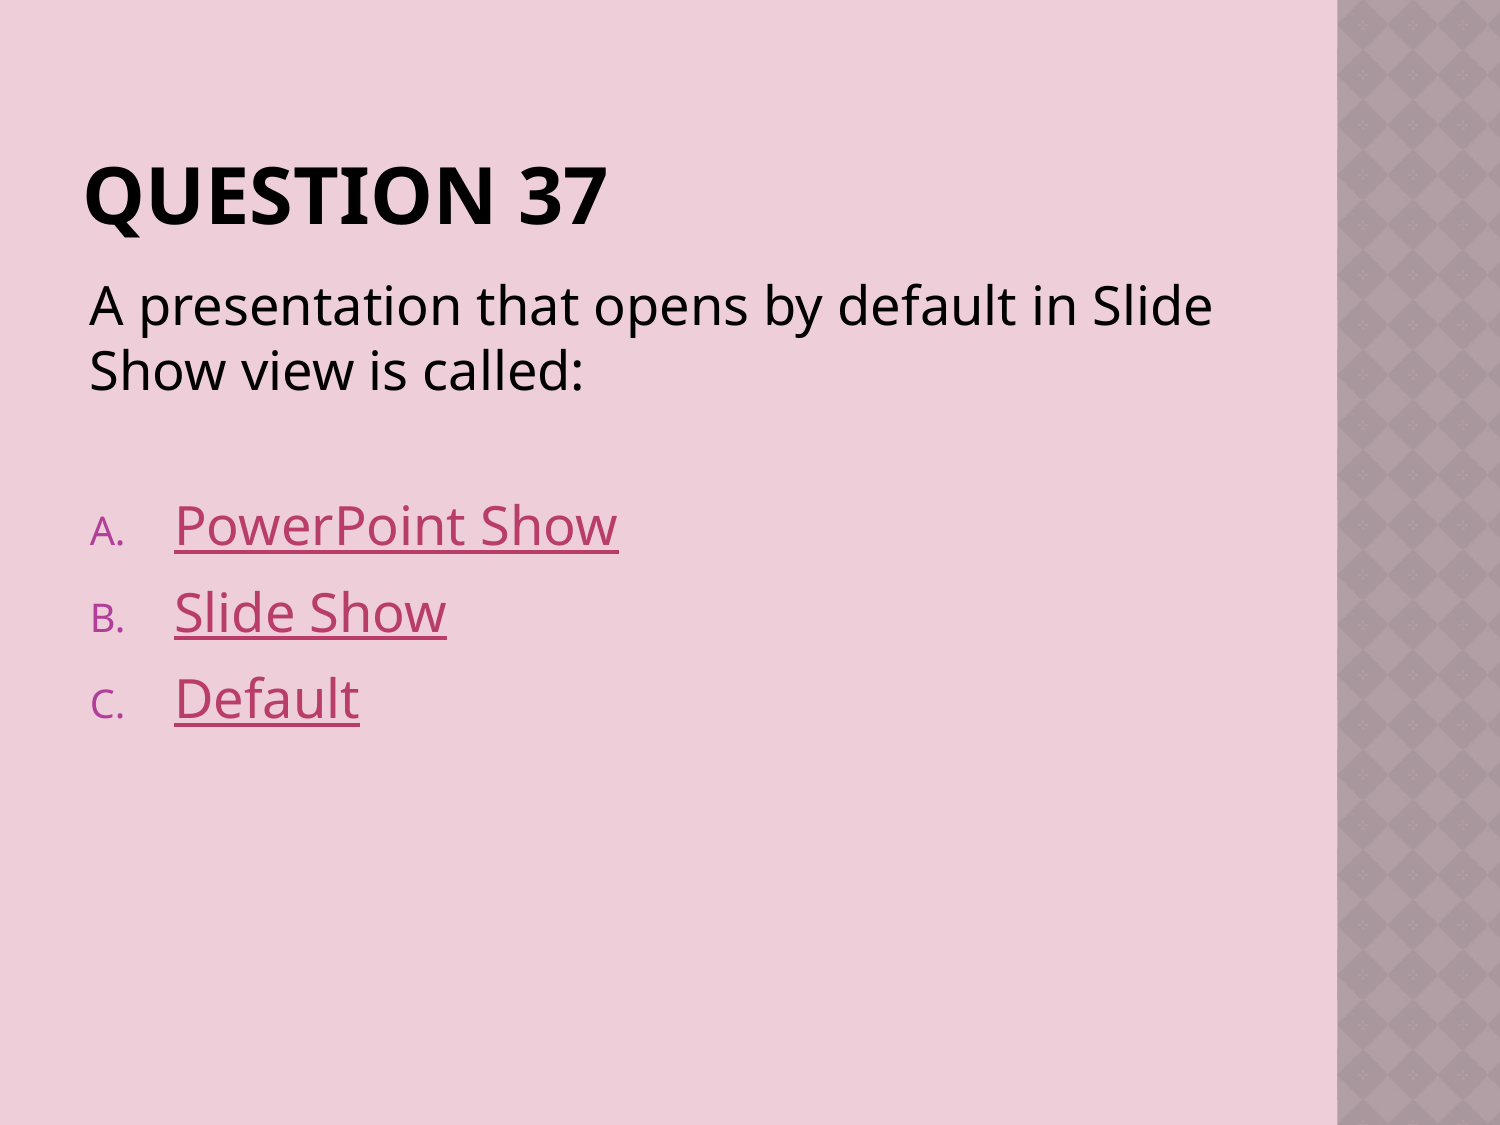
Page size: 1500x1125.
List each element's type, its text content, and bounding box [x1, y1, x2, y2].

title Question 37 [75, 52, 1263, 240]
list A presentation that opens by default in Slide Show view is called: PowerPoint Show Slide Show Default [75, 264, 1263, 1059]
